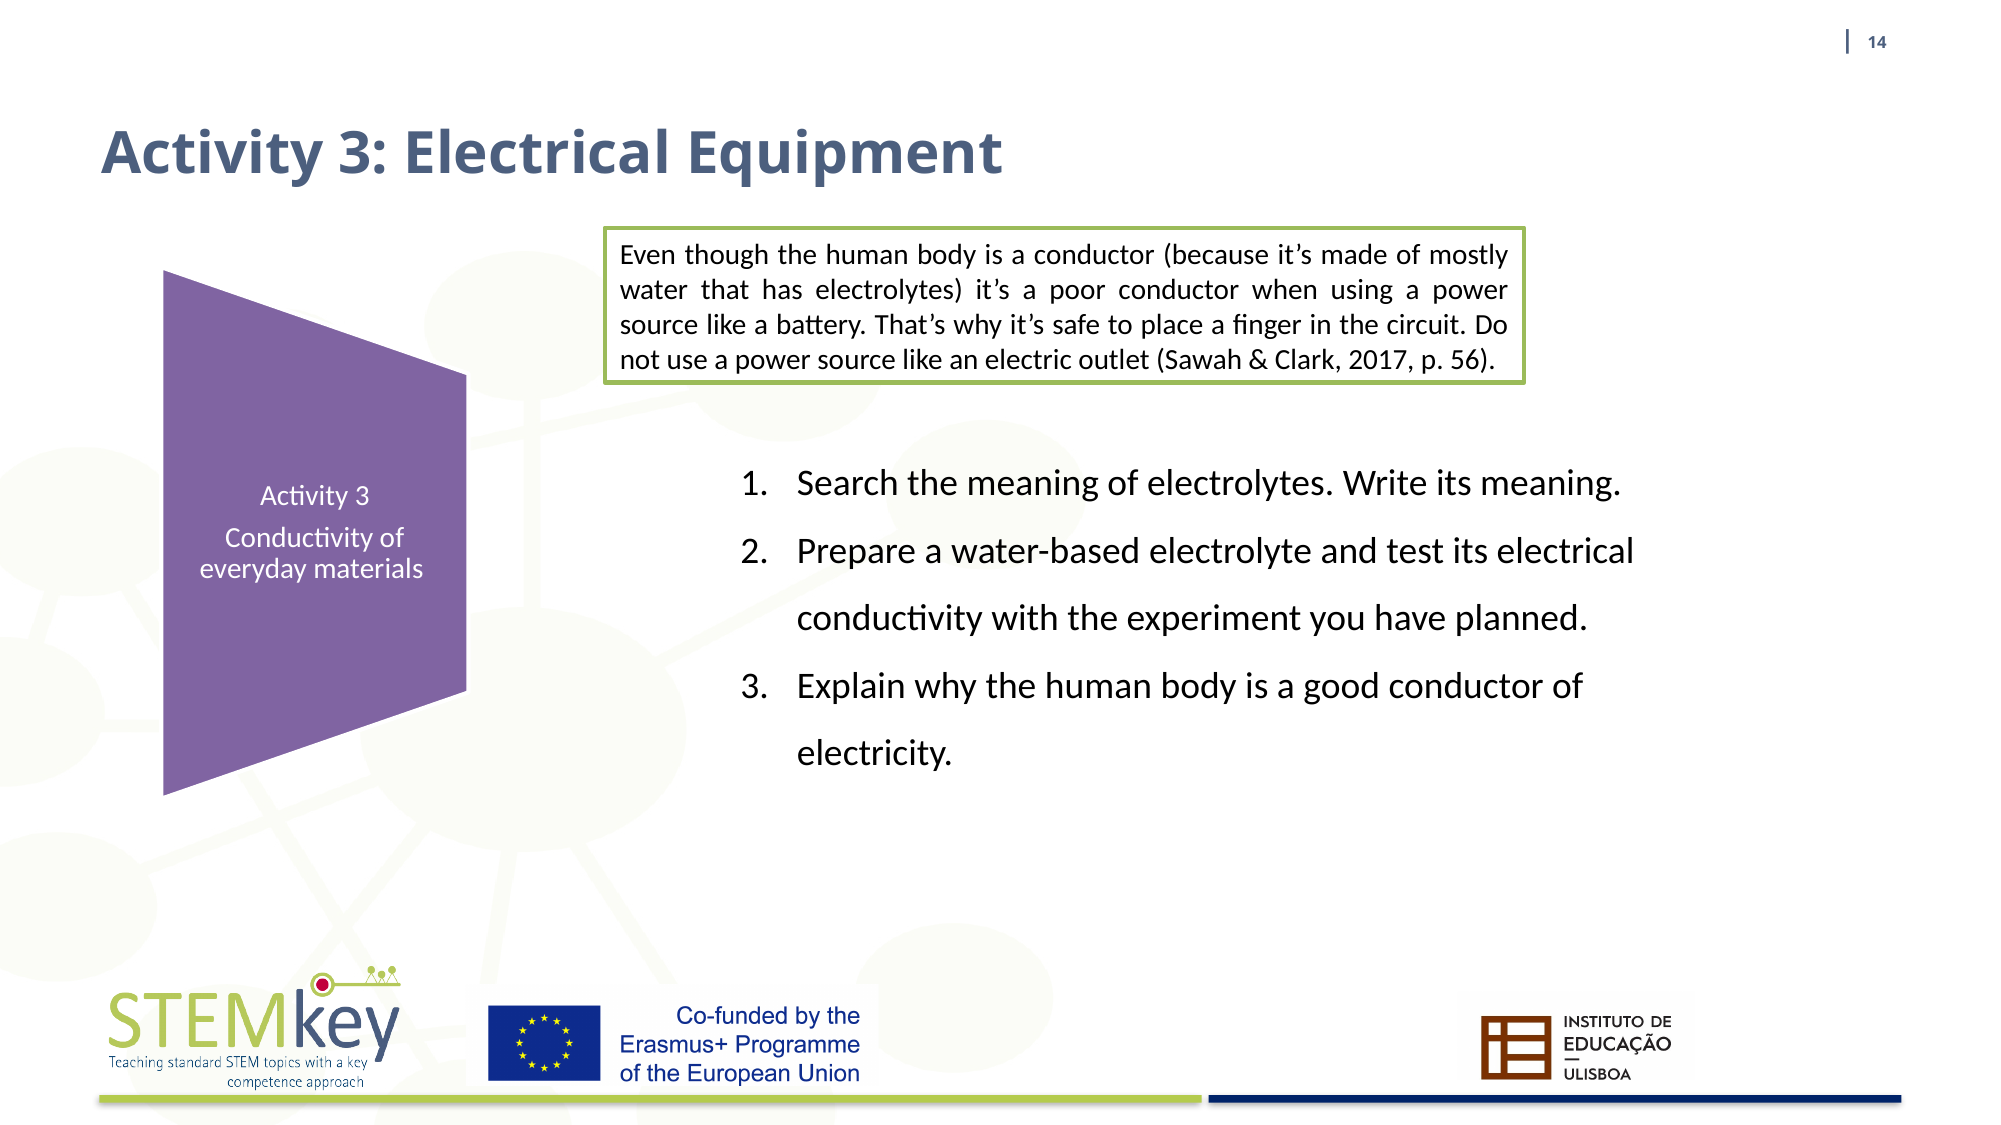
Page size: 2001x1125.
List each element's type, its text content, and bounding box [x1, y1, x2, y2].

text_box Search the meaning of electrolytes. Write its meaning. Prepare a water-based electrolyte and test its electrical conductivity with the experiment you have planned. Explain why the human body is a good conductor of electricity. [725, 428, 1726, 781]
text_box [161, 266, 469, 799]
picture [99, 959, 404, 1095]
slide_number | 14 [1772, 9, 1902, 69]
text_box Even though the human body is a conductor (because it’s made of mostly water that has electrolytes) it’s a poor conductor when using a power source like a battery. That’s why it’s safe to place a finger in the circuit. Do not use a power source like an electric outlet (Sawah & Clark, 2017, p. 56). [603, 226, 1526, 385]
picture [465, 984, 879, 1086]
title Activity 3: Electrical Equipment [86, 97, 1641, 204]
picture [1457, 991, 1695, 1080]
